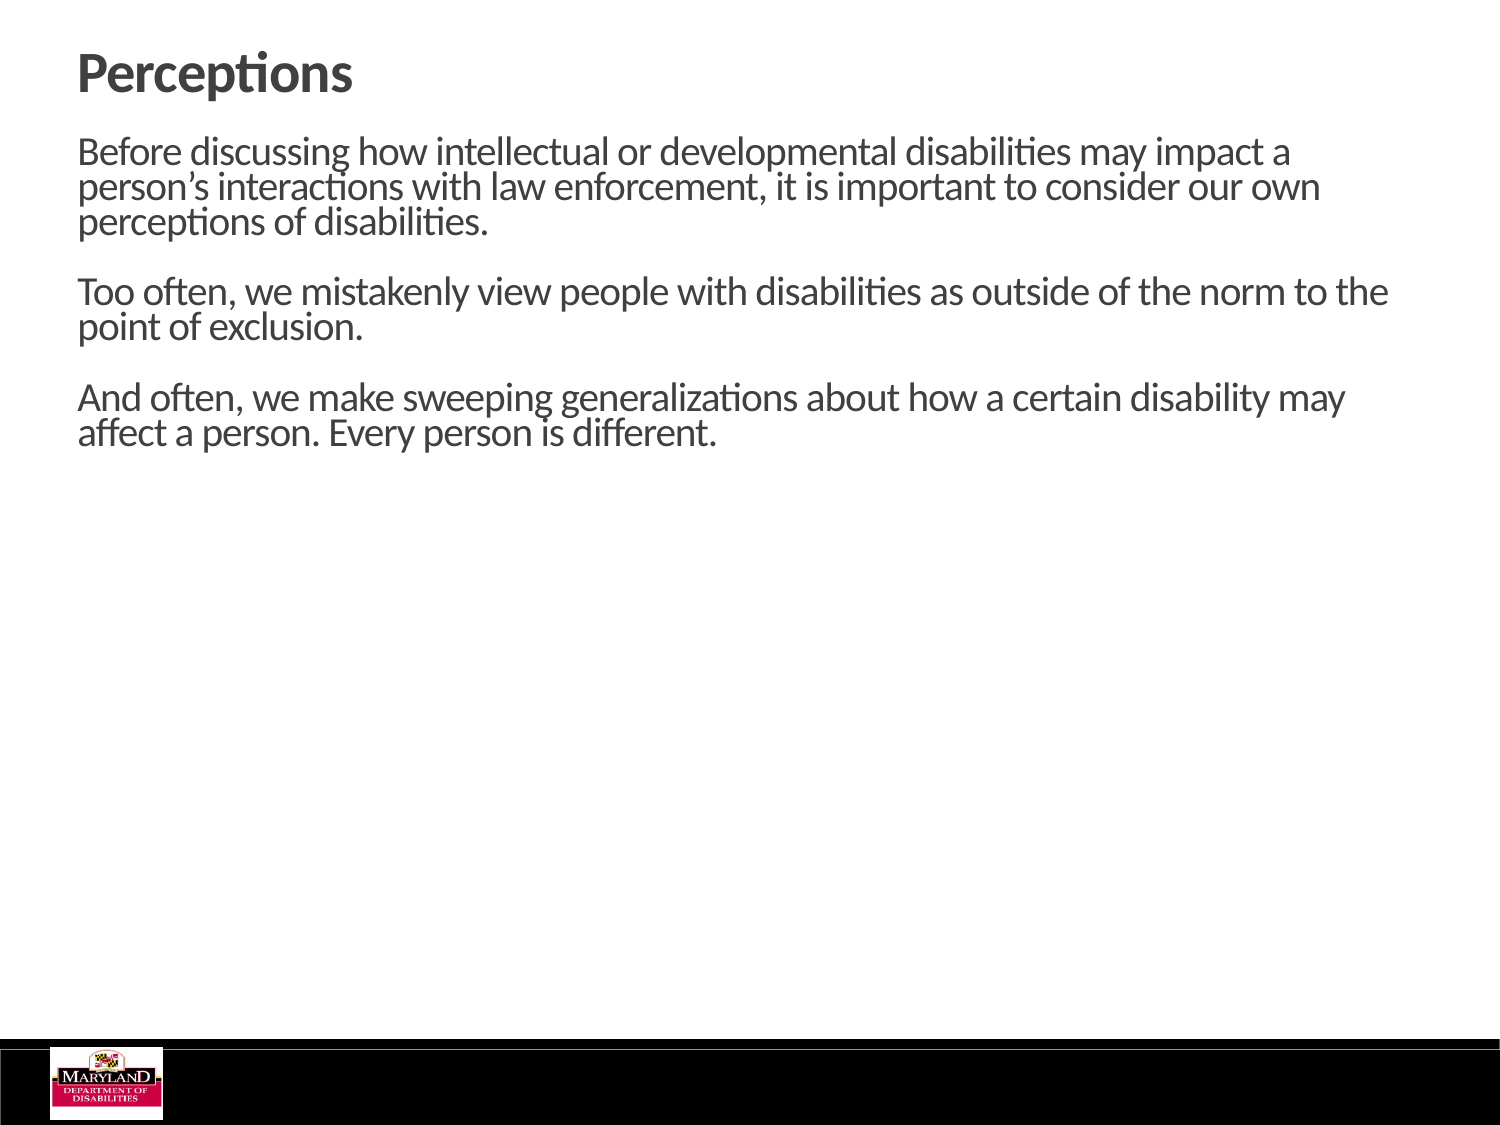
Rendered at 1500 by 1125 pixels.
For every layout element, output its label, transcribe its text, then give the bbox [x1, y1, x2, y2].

title Perceptions Before discussing how intellectual or developmental disabilities may impact a person’s interactions with law enforcement, it is important to consider our own perceptions of disabilities. Too often, we mistakenly view people with disabilities as outside of the norm to the point of exclusion. And often, we make sweeping generalizations about how a certain disability may affect a person. Every person is different. [62, 45, 1413, 1000]
picture [50, 1047, 163, 1120]
